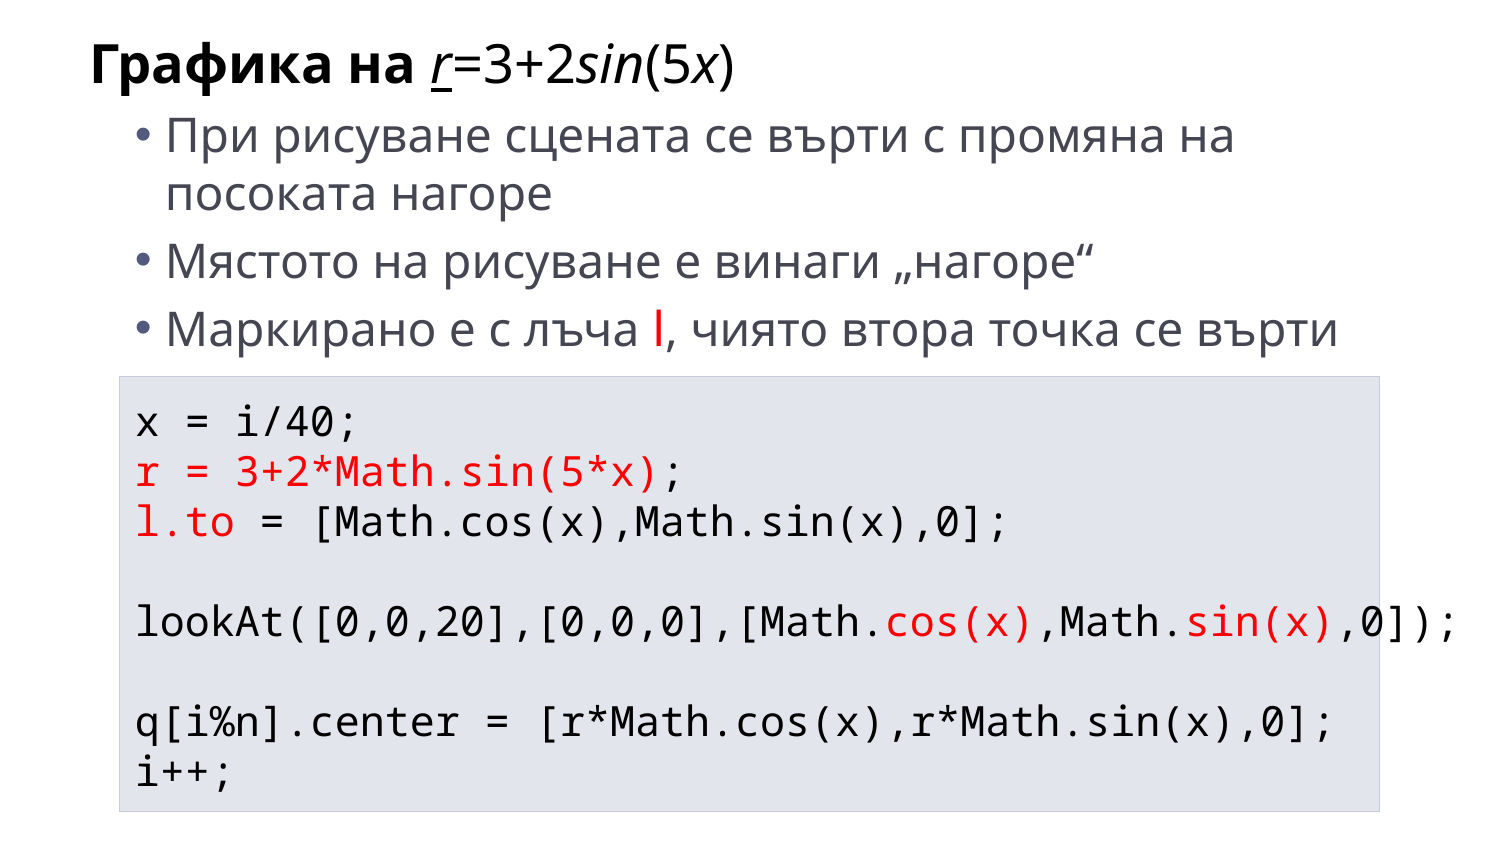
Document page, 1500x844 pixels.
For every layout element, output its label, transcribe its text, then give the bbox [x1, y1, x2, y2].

text_box x = i/40; r = 3+2*Math.sin(5*x); l.to = [Math.cos(x),Math.sin(x),0]; lookAt([0,0,20],[0,0,0],[Math.cos(x),Math.sin(x),0]); q[i%n].center = [r*Math.cos(x),r*Math.sin(x),0]; i++; [119, 376, 1380, 812]
list Графика на r=3+2sin(5x) При рисуване сцената се върти с промяна на посоката нагоре Мястото на рисуване е винаги „нагоре“ Маркирано е с лъча l, чиято втора точка се върти заедно с въртенето на сцената [75, 21, 1475, 835]
